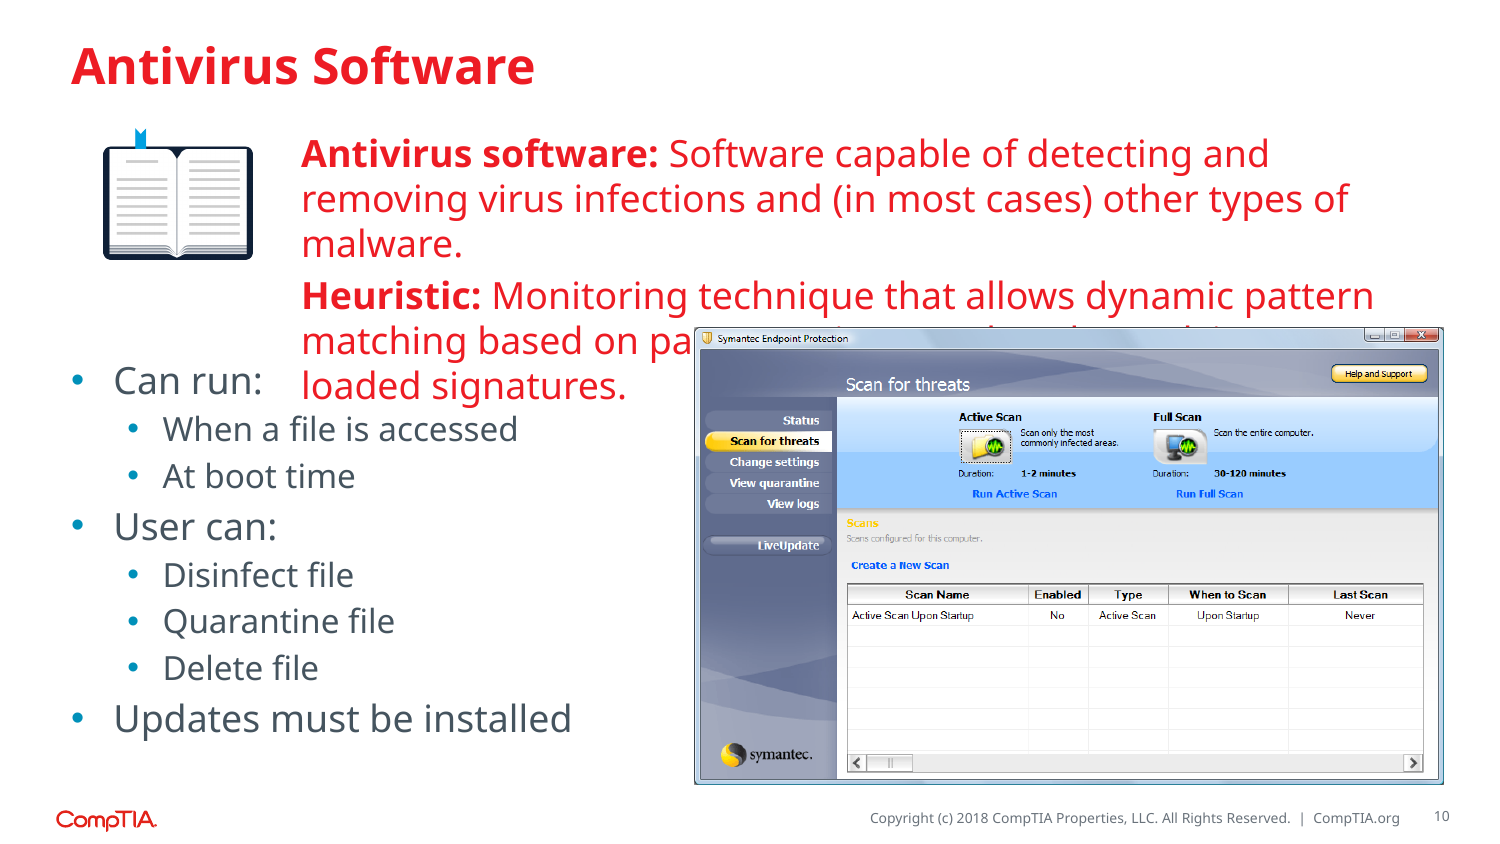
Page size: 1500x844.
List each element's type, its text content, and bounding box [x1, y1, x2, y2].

title Antivirus Software [56, 12, 1444, 117]
picture [693, 327, 1444, 785]
picture [103, 128, 253, 260]
slide_number 10 [1407, 800, 1450, 835]
list Can run: When a file is accessed At boot time User can: Disinfect file Quarantine file Delete file Updates must be installed [56, 349, 688, 764]
list Antivirus software: Software capable of detecting and removing virus infections and (in most cases) other types of malware. Heuristic: Monitoring technique that allows dynamic pattern matching based on past experience rather than relying on pre-loaded signatures. [285, 122, 1444, 216]
